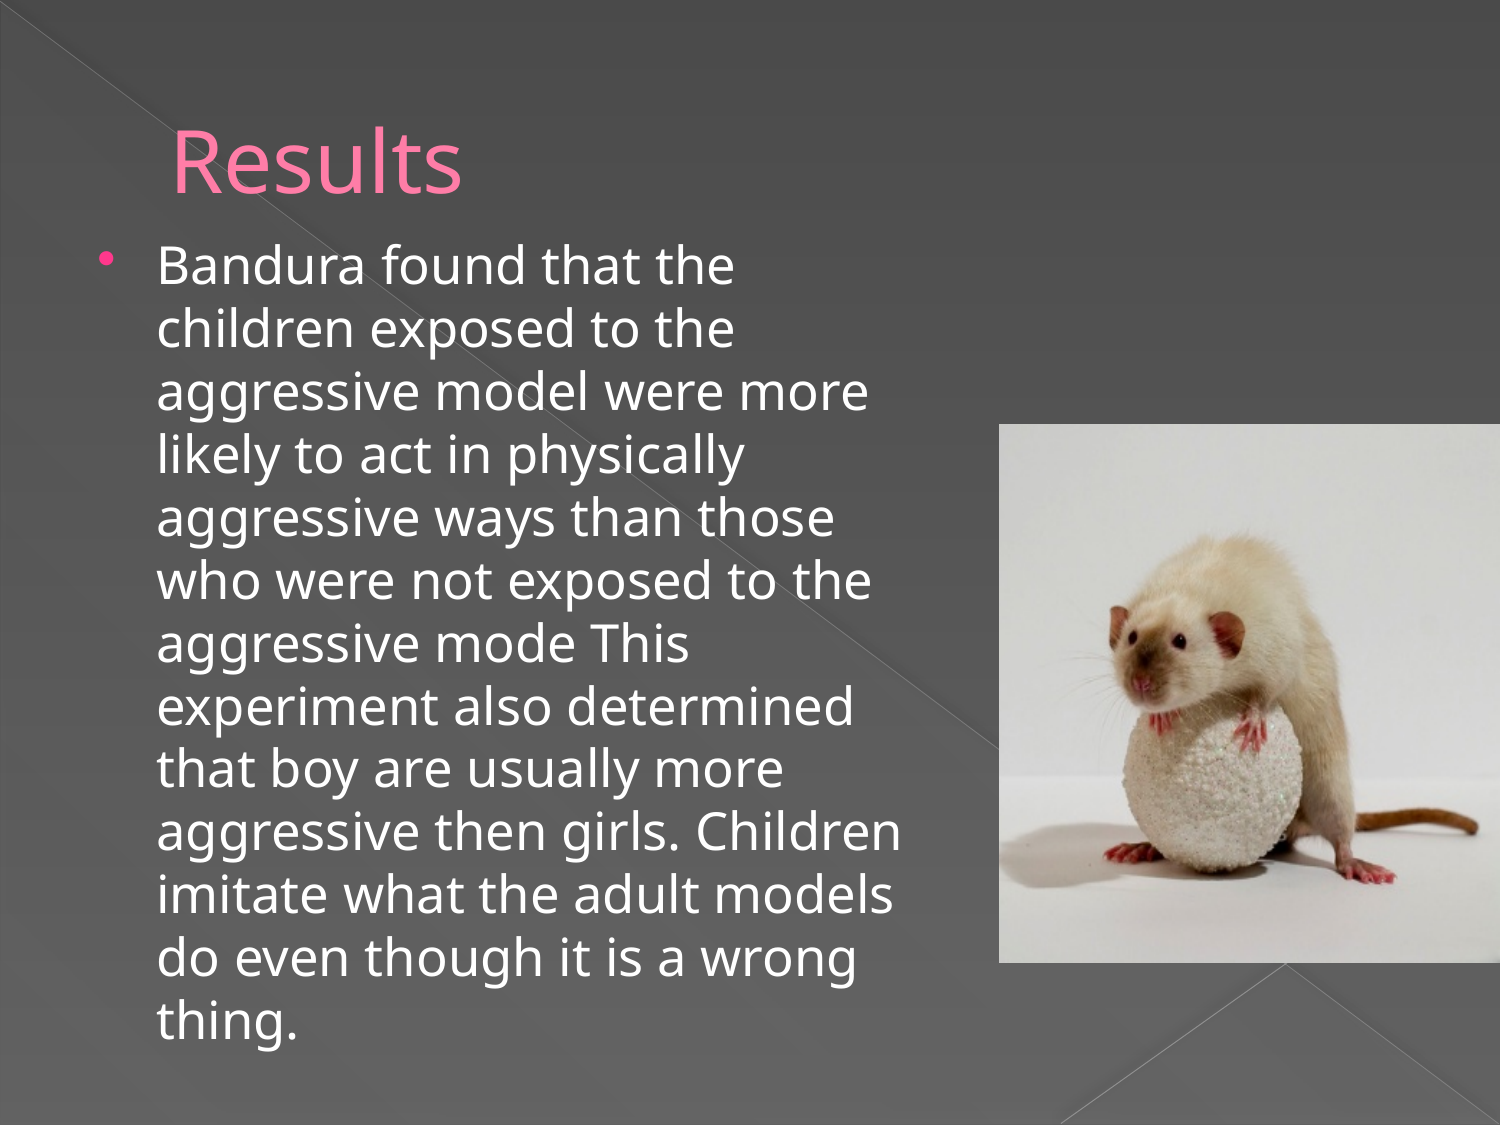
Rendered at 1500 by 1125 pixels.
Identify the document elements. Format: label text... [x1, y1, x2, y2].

title Results [75, 43, 1425, 274]
picture [999, 424, 1500, 963]
list Bandura found that the children exposed to the aggressive model were more likely to act in physically aggressive ways than those who were not exposed to the aggressive mode This experiment also determined that boy are usually more aggressive then girls. Children imitate what the adult models do even though it is a wrong thing. [75, 224, 963, 1059]
